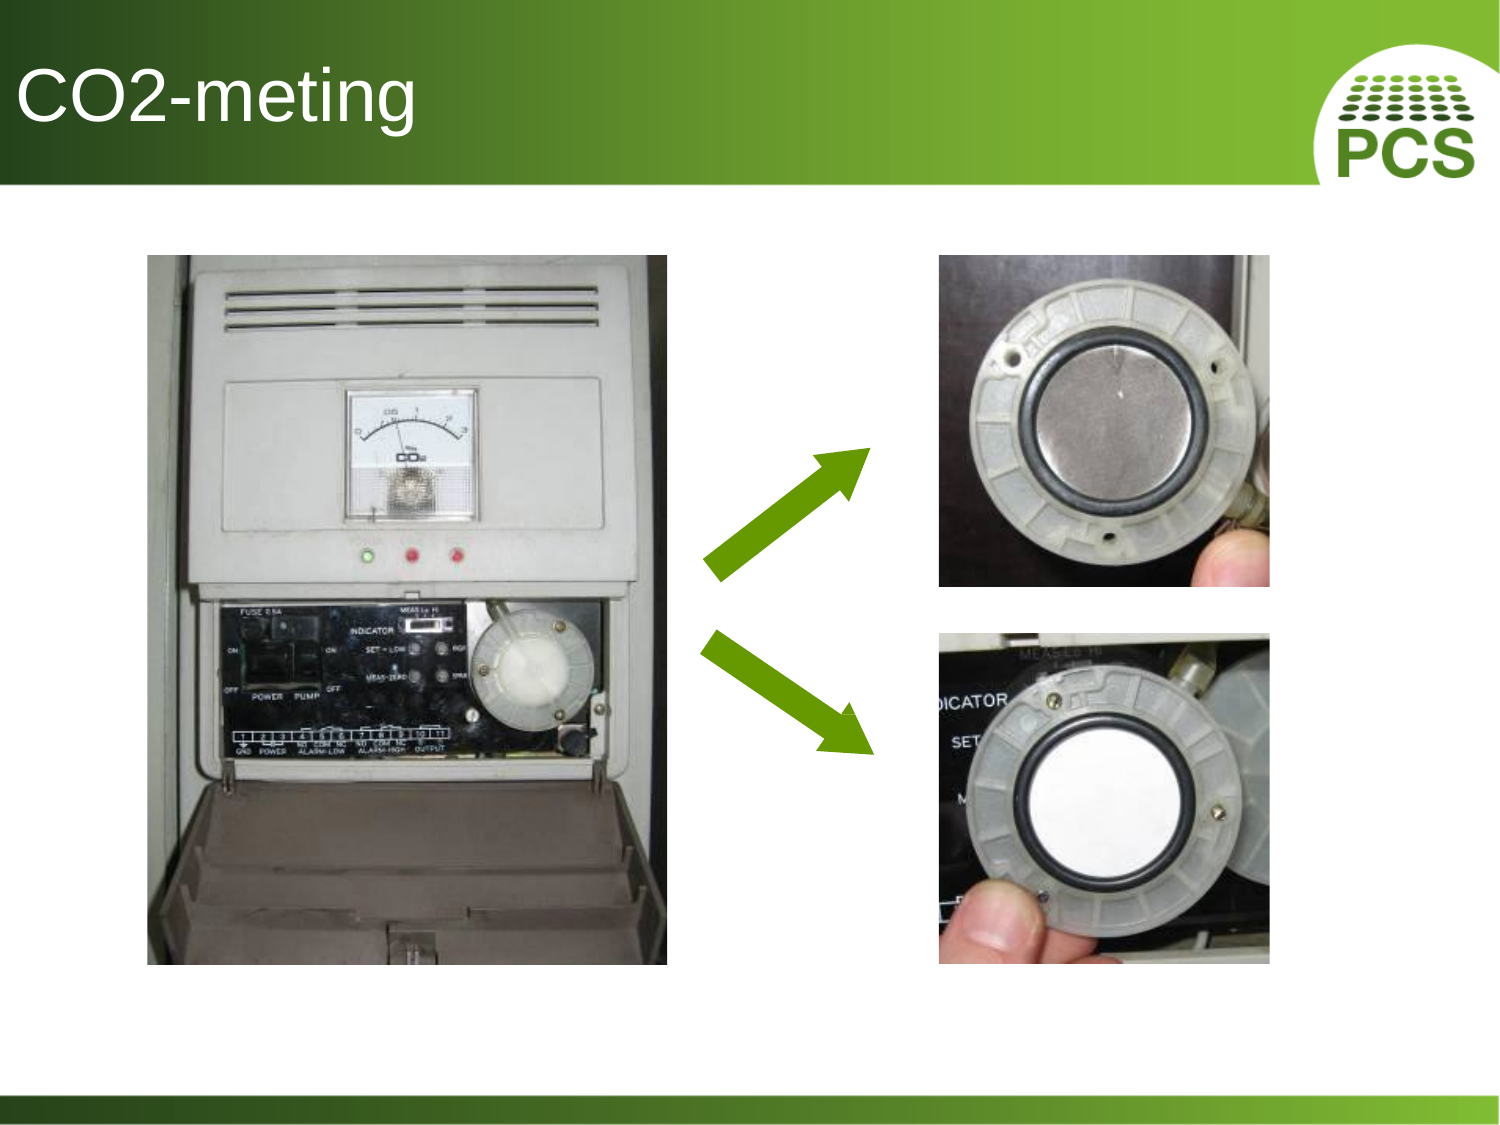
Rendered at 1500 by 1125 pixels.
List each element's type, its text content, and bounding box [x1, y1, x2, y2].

text_box [147, 255, 668, 965]
text_box [938, 255, 1270, 587]
text_box [702, 447, 871, 583]
picture [0, 0, 1500, 1125]
text_box [700, 629, 875, 755]
text_box [938, 633, 1270, 964]
title CO2-meting [12, 44, 422, 235]
